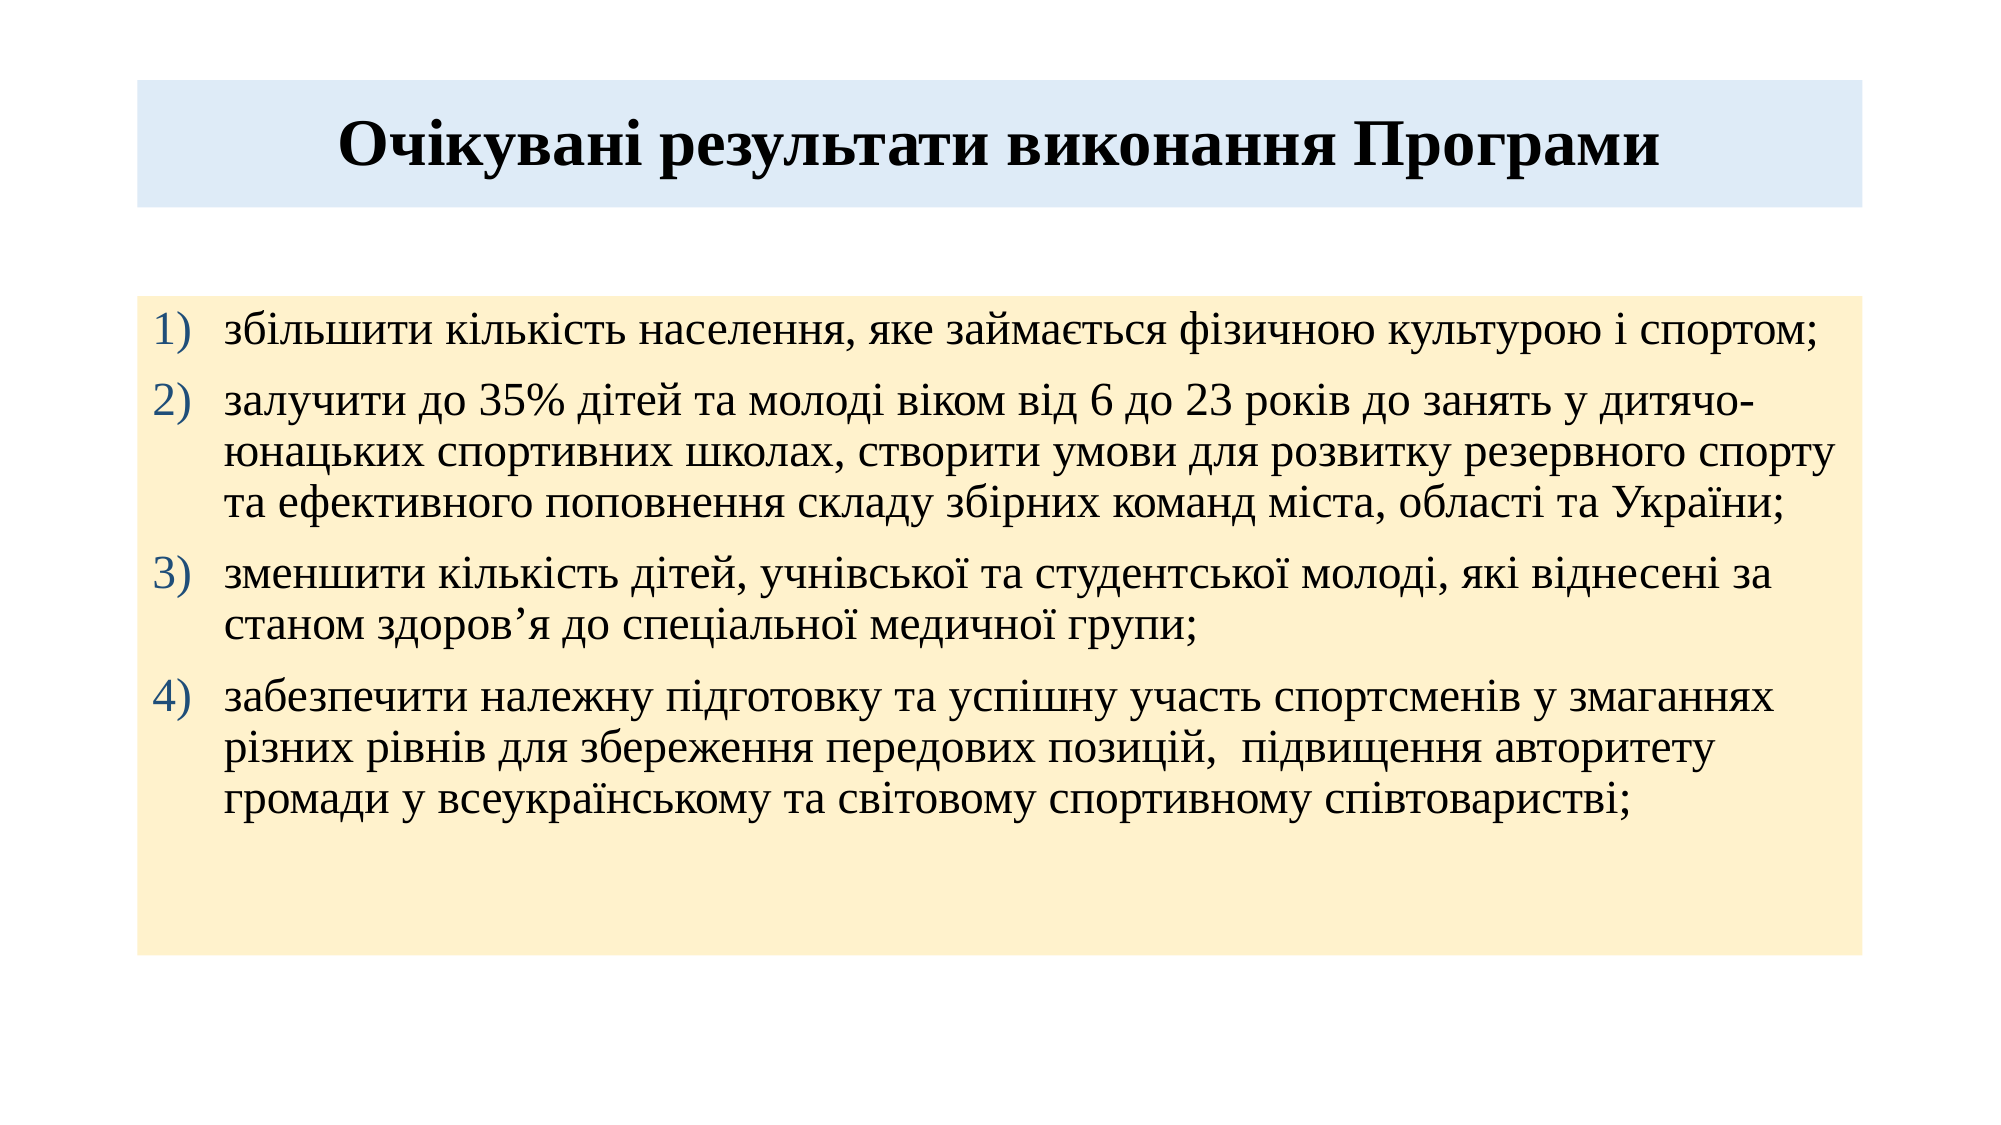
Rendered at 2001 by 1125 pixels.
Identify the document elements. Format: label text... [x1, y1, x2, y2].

title Очікувані результати виконання Програми [137, 80, 1863, 208]
list збільшити кількість населення, яке займається фізичною культурою і спортом; залучити до 35% дітей та молоді віком від 6 до 23 років до занять у дитячо-юнацьких спортивних школах, створити умови для розвитку резервного спорту та ефективного поповнення складу збірних команд міста, області та України; зменшити кількість дітей, учнівської та студентської молоді, які віднесені за станом здоров’я до спеціальної медичної групи; забезпечити належну підготовку та успішну участь спортсменів у змаганнях різних рівнів для збереження передових позицій, підвищення авторитету громади у всеукраїнському та світовому спортивному співтоваристві; [137, 296, 1863, 956]
